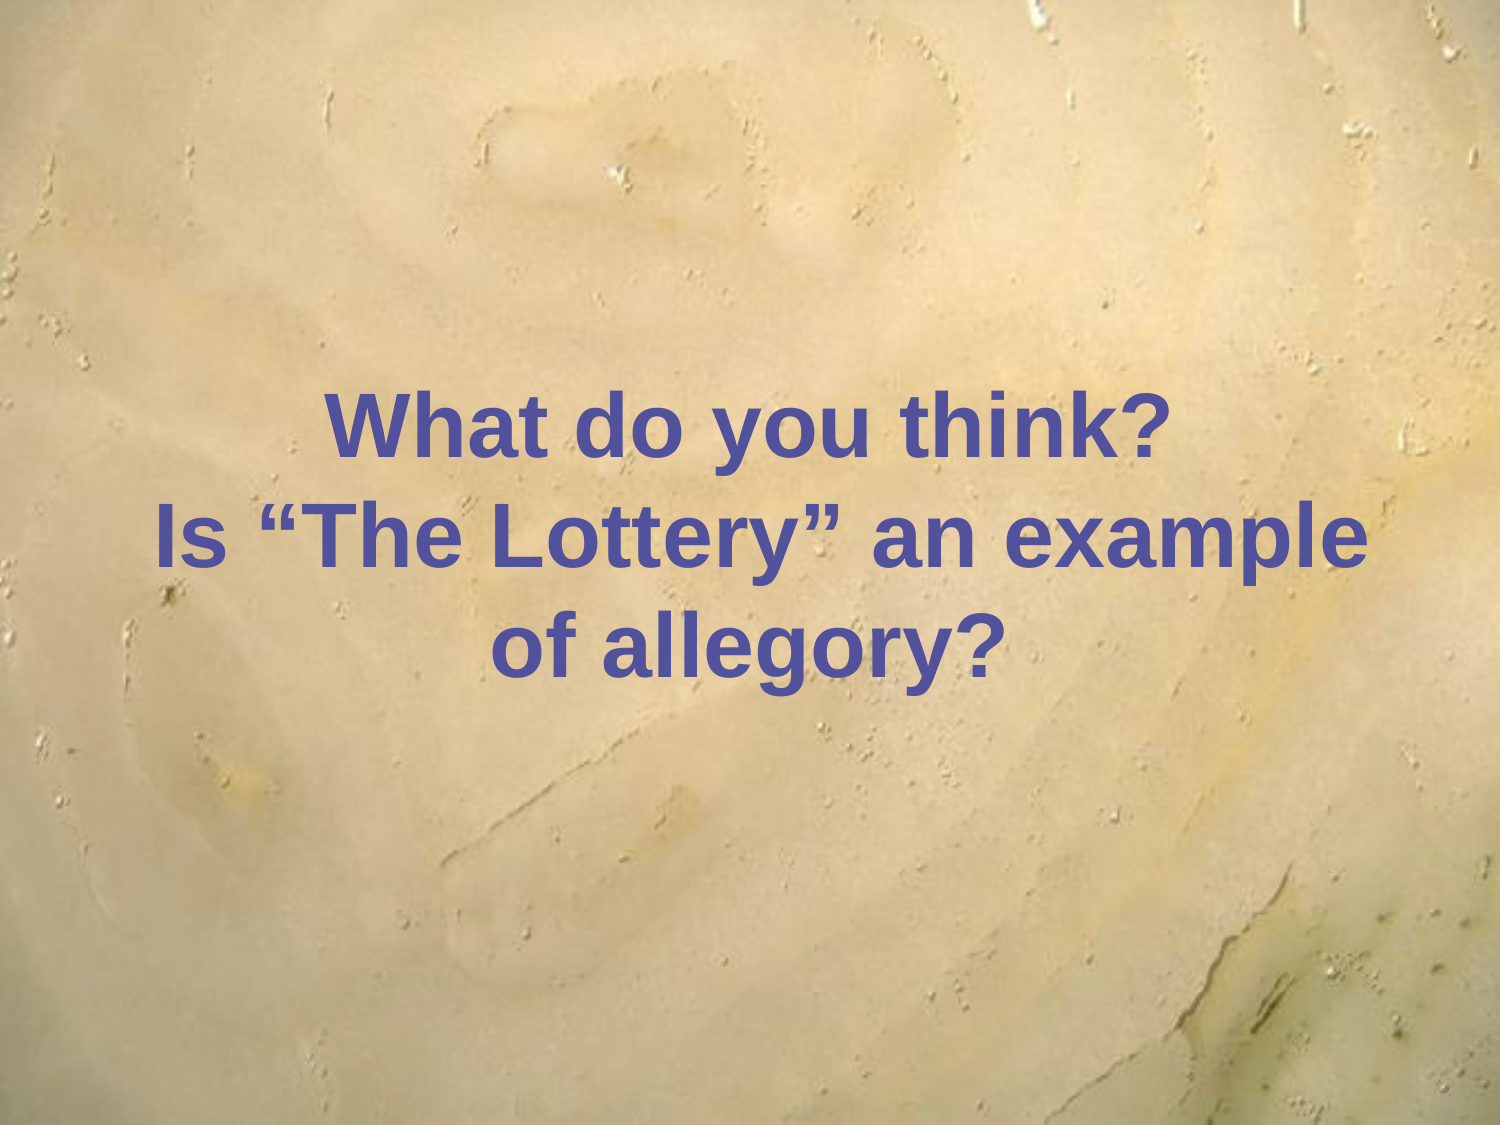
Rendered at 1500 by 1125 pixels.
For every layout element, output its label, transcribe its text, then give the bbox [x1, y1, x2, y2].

title What do you think? Is “The Lottery” an example of allegory? [74, 437, 1426, 626]
picture [0, 0, 1500, 1125]
